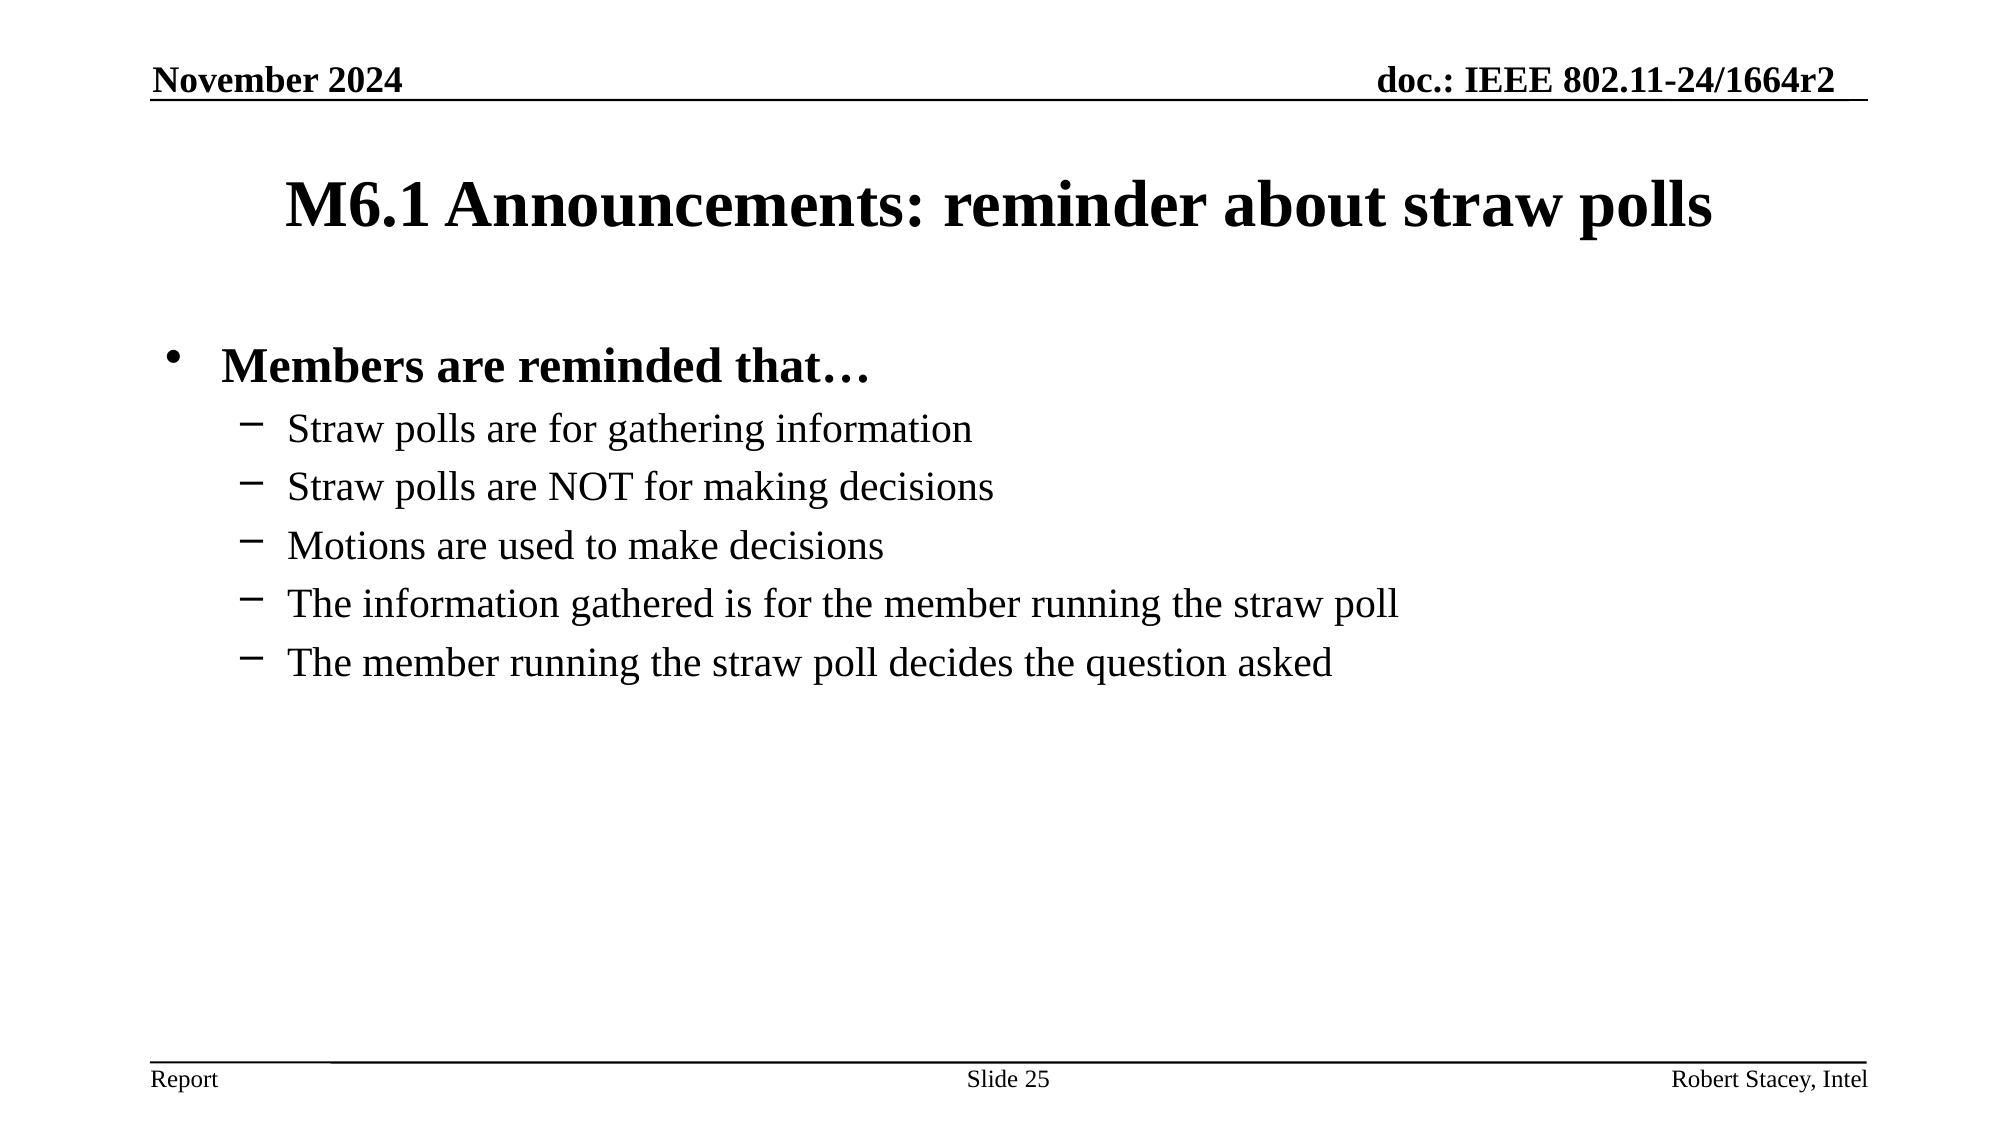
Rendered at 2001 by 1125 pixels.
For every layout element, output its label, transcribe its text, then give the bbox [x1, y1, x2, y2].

title M6.1 Announcements: reminder about straw polls [150, 112, 1850, 288]
slide_number Slide 25 [964, 1061, 1053, 1093]
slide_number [152, 54, 406, 101]
list Members are reminded that… Straw polls are for gathering information Straw polls are NOT for making decisions Motions are used to make decisions The information gathered is for the member running the straw poll The member running the straw poll decides the question asked [150, 324, 1850, 1000]
footer Robert Stacey, Intel [1512, 1061, 1869, 1093]
